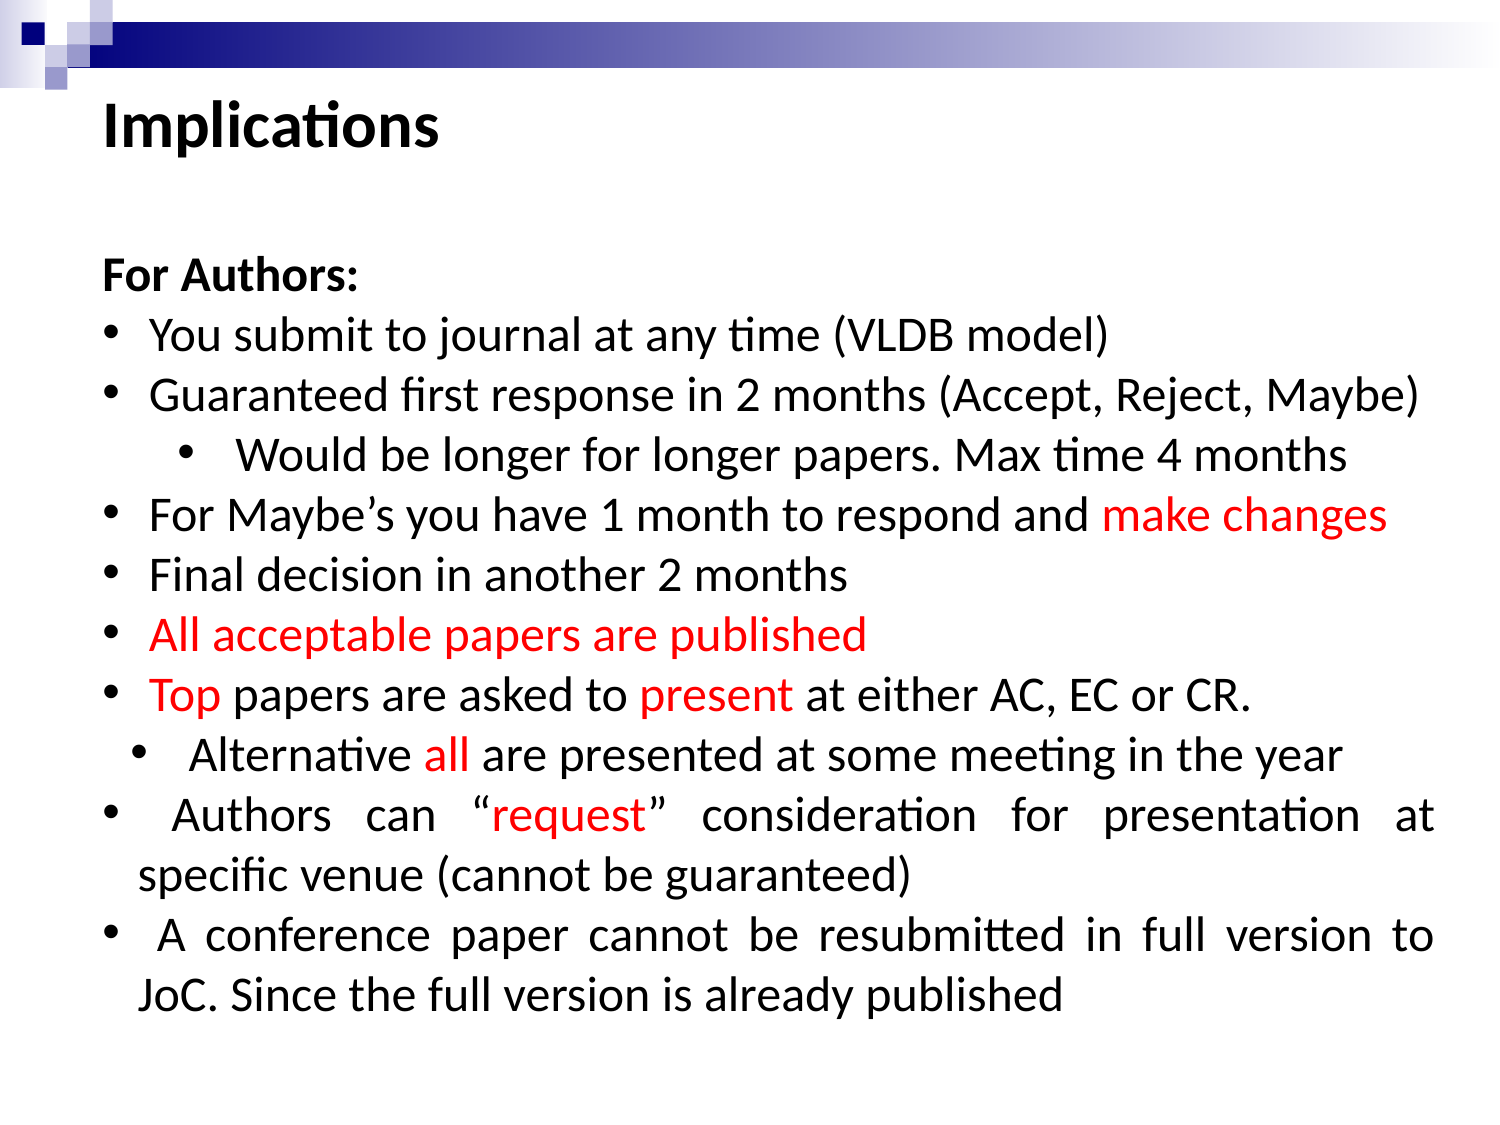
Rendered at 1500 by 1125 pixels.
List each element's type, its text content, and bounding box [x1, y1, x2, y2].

text_box Implications For Authors: You submit to journal at any time (VLDB model) Guaranteed first response in 2 months (Accept, Reject, Maybe) Would be longer for longer papers. Max time 4 months For Maybe’s you have 1 month to respond and make changes Final decision in another 2 months All acceptable papers are published Top papers are asked to present at either AC, EC or CR. Alternative all are presented at some meeting in the year Authors can “request” consideration for presentation at specific venue (cannot be guaranteed) A conference paper cannot be resubmitted in full version to JoC. Since the full version is already published [87, 73, 1450, 1089]
